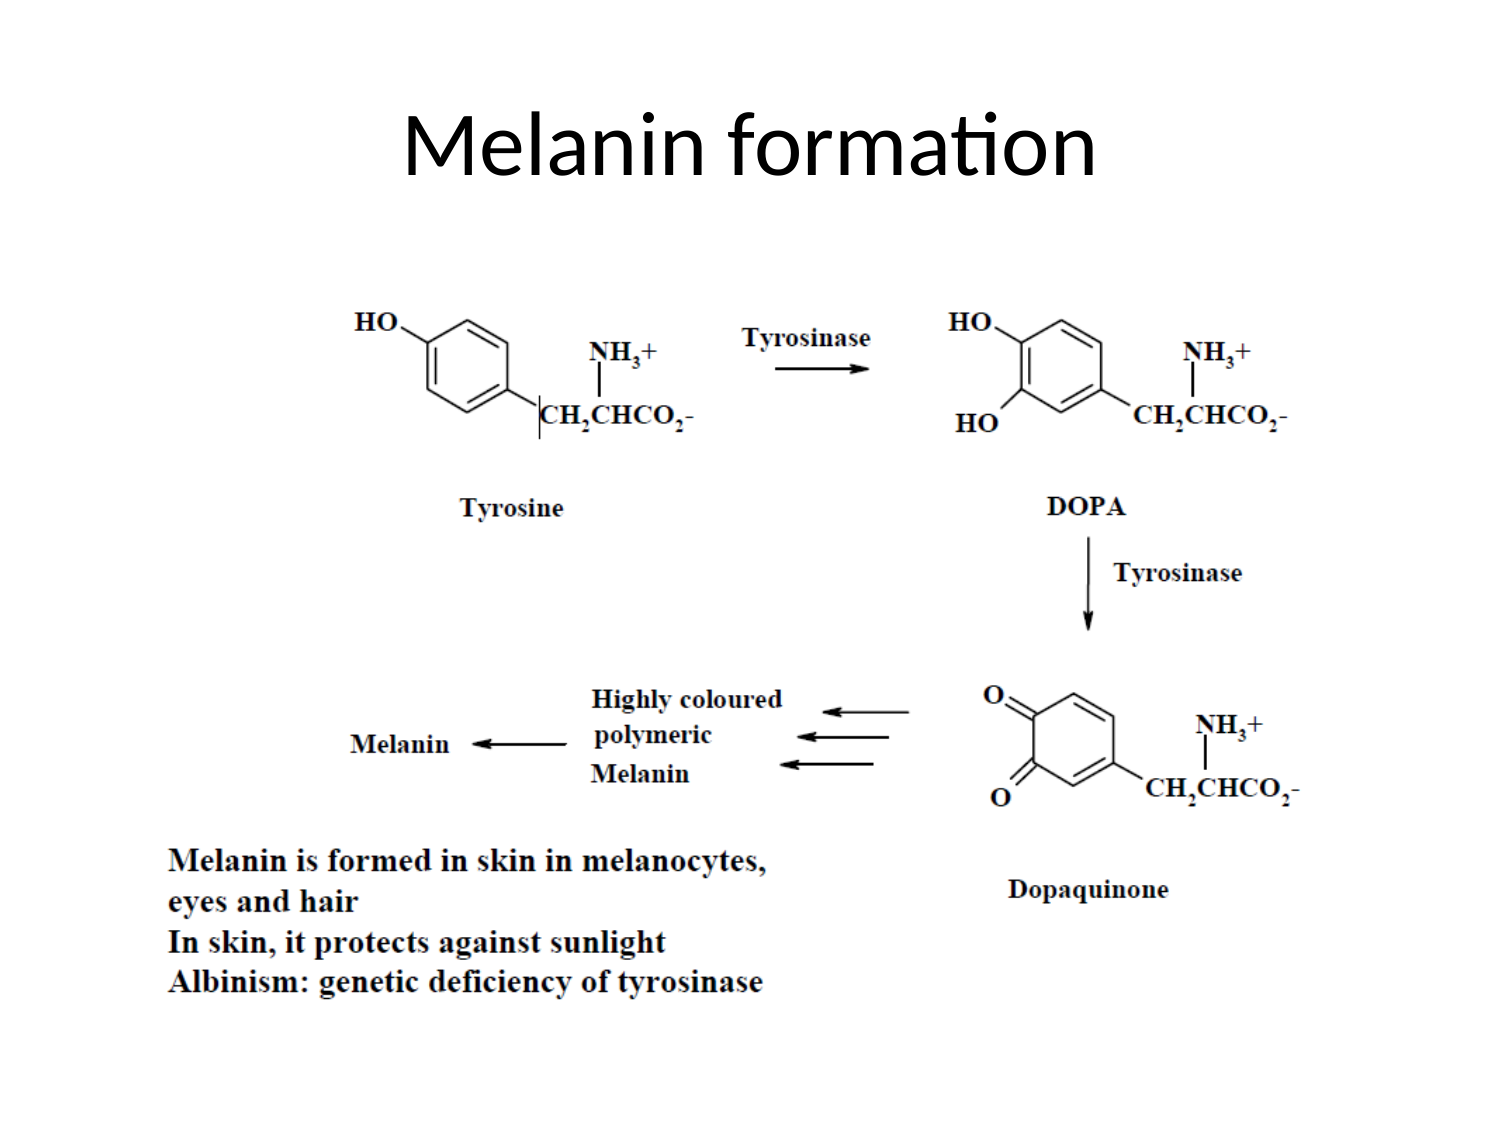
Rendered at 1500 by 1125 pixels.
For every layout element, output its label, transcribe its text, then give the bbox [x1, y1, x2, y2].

title Melanin formation [75, 45, 1425, 233]
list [150, 262, 1350, 1006]
